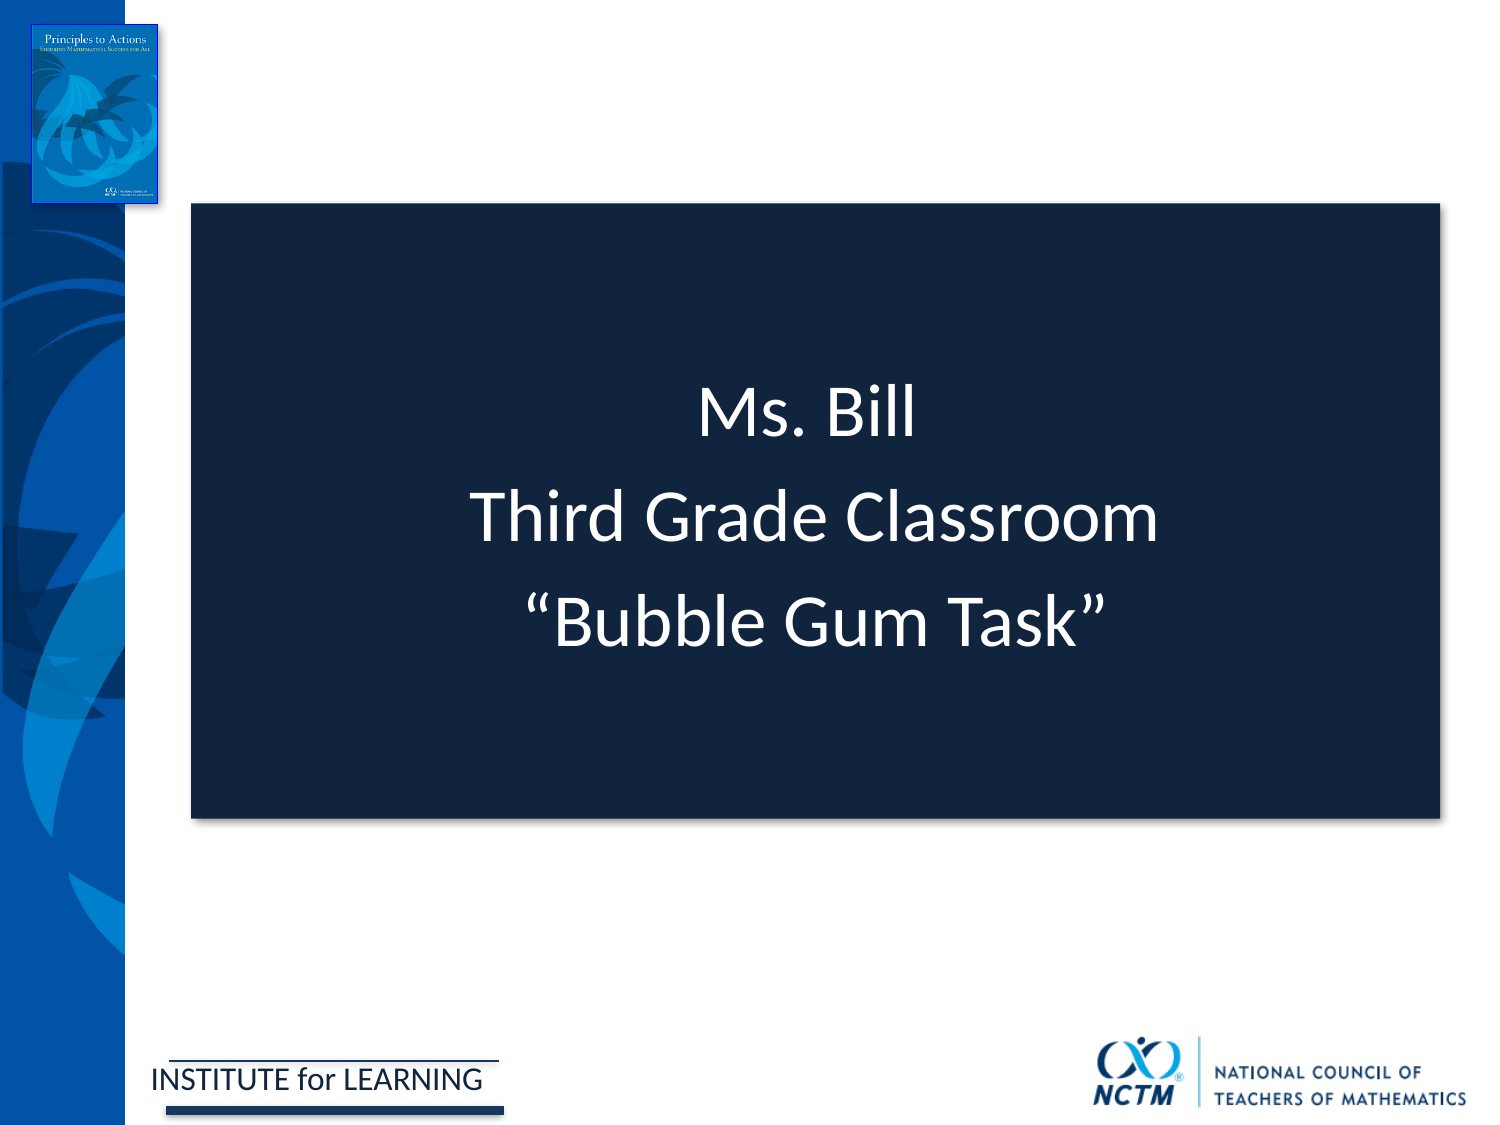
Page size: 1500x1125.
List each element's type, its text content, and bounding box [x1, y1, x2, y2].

list Ms. Bill Third Grade Classroom “Bubble Gum Task” [191, 203, 1441, 819]
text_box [153, 1049, 501, 1111]
picture [0, 0, 125, 1125]
picture [1078, 1017, 1484, 1124]
picture [32, 25, 157, 203]
